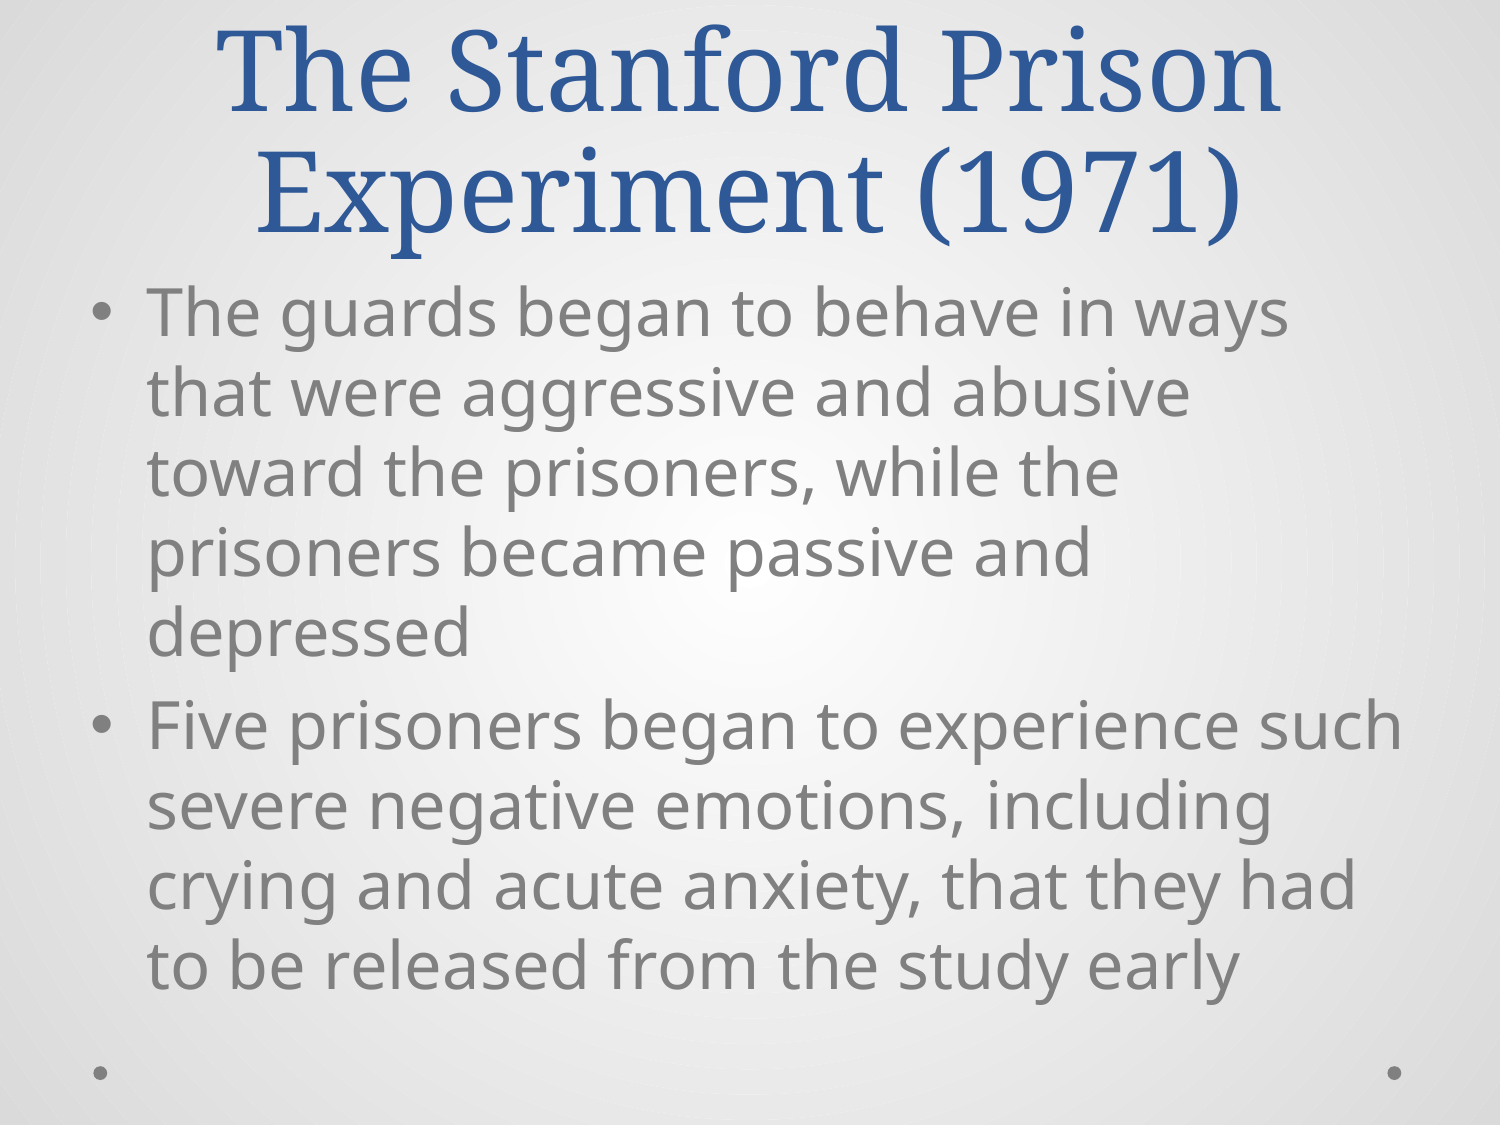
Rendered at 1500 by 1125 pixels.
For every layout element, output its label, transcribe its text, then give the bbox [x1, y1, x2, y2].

list The guards began to behave in ways that were aggressive and abusive toward the prisoners, while the prisoners became passive and depressed Five prisoners began to experience such severe negative emotions, including crying and acute anxiety, that they had to be released from the study early [75, 262, 1425, 1005]
title The Stanford Prison Experiment (1971) [75, 0, 1425, 262]
